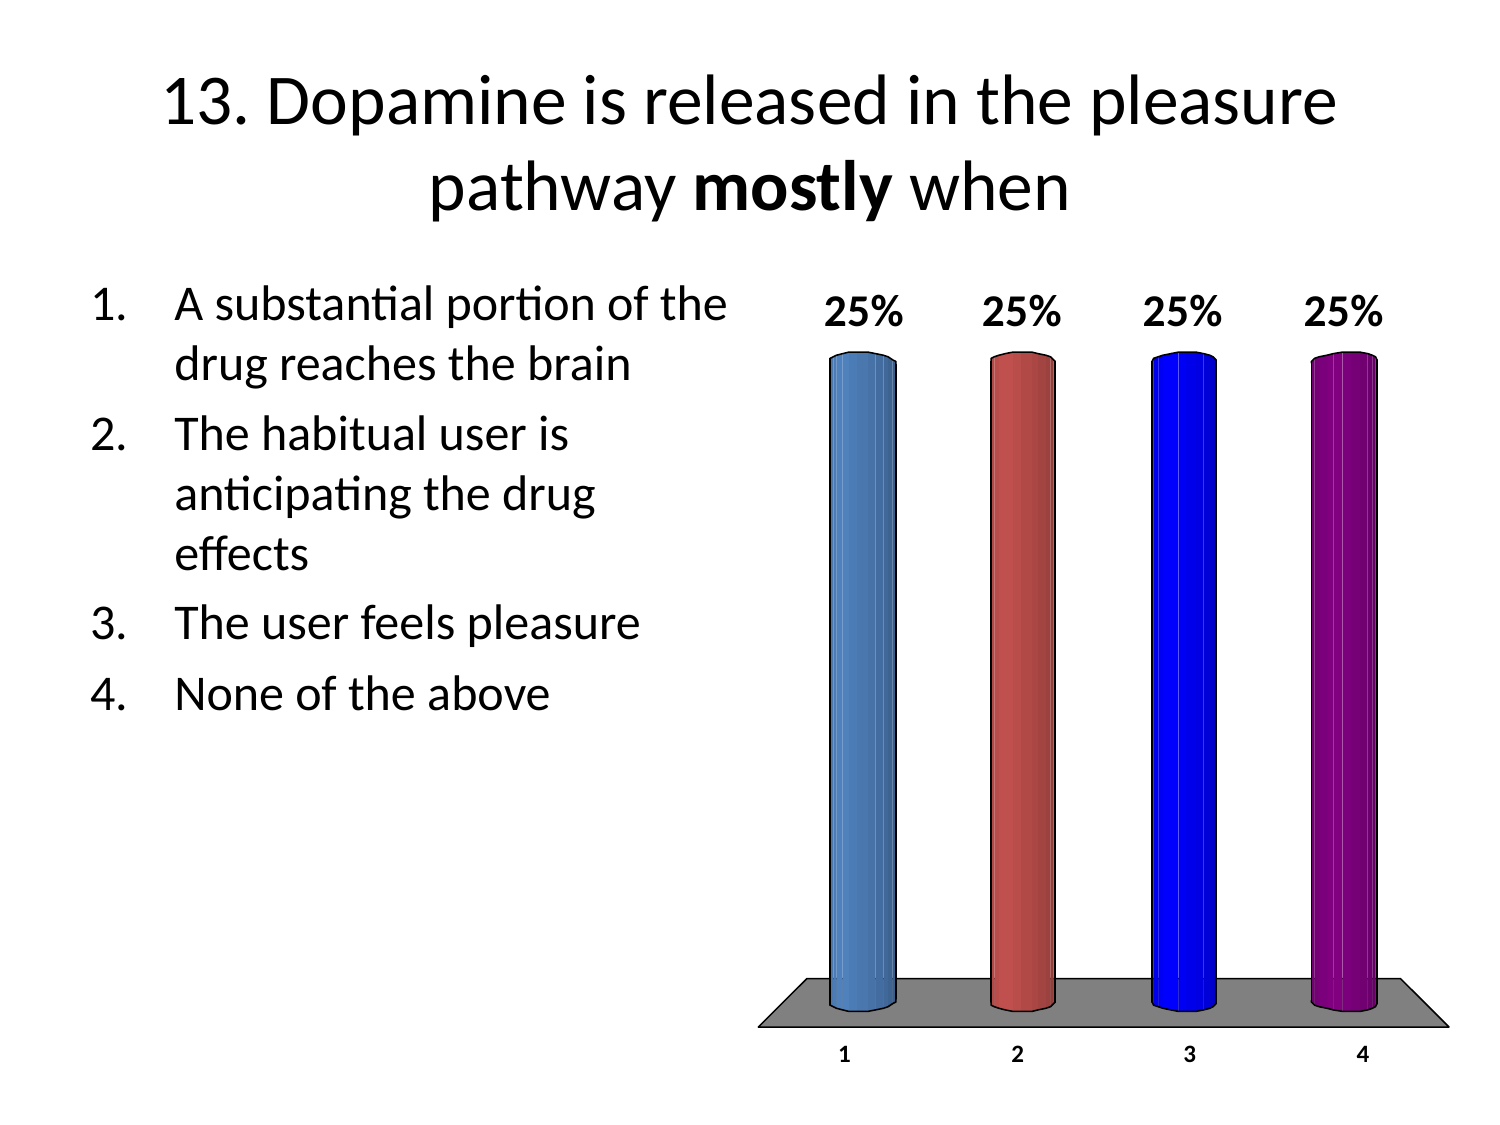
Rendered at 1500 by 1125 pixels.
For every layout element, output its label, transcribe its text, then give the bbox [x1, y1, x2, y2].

title 13. Dopamine is released in the pleasure pathway mostly when [75, 45, 1425, 233]
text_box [739, 270, 1490, 1115]
list A substantial portion of the drug reaches the brain The habitual user is anticipating the drug effects The user feels pleasure None of the above [75, 262, 750, 1005]
